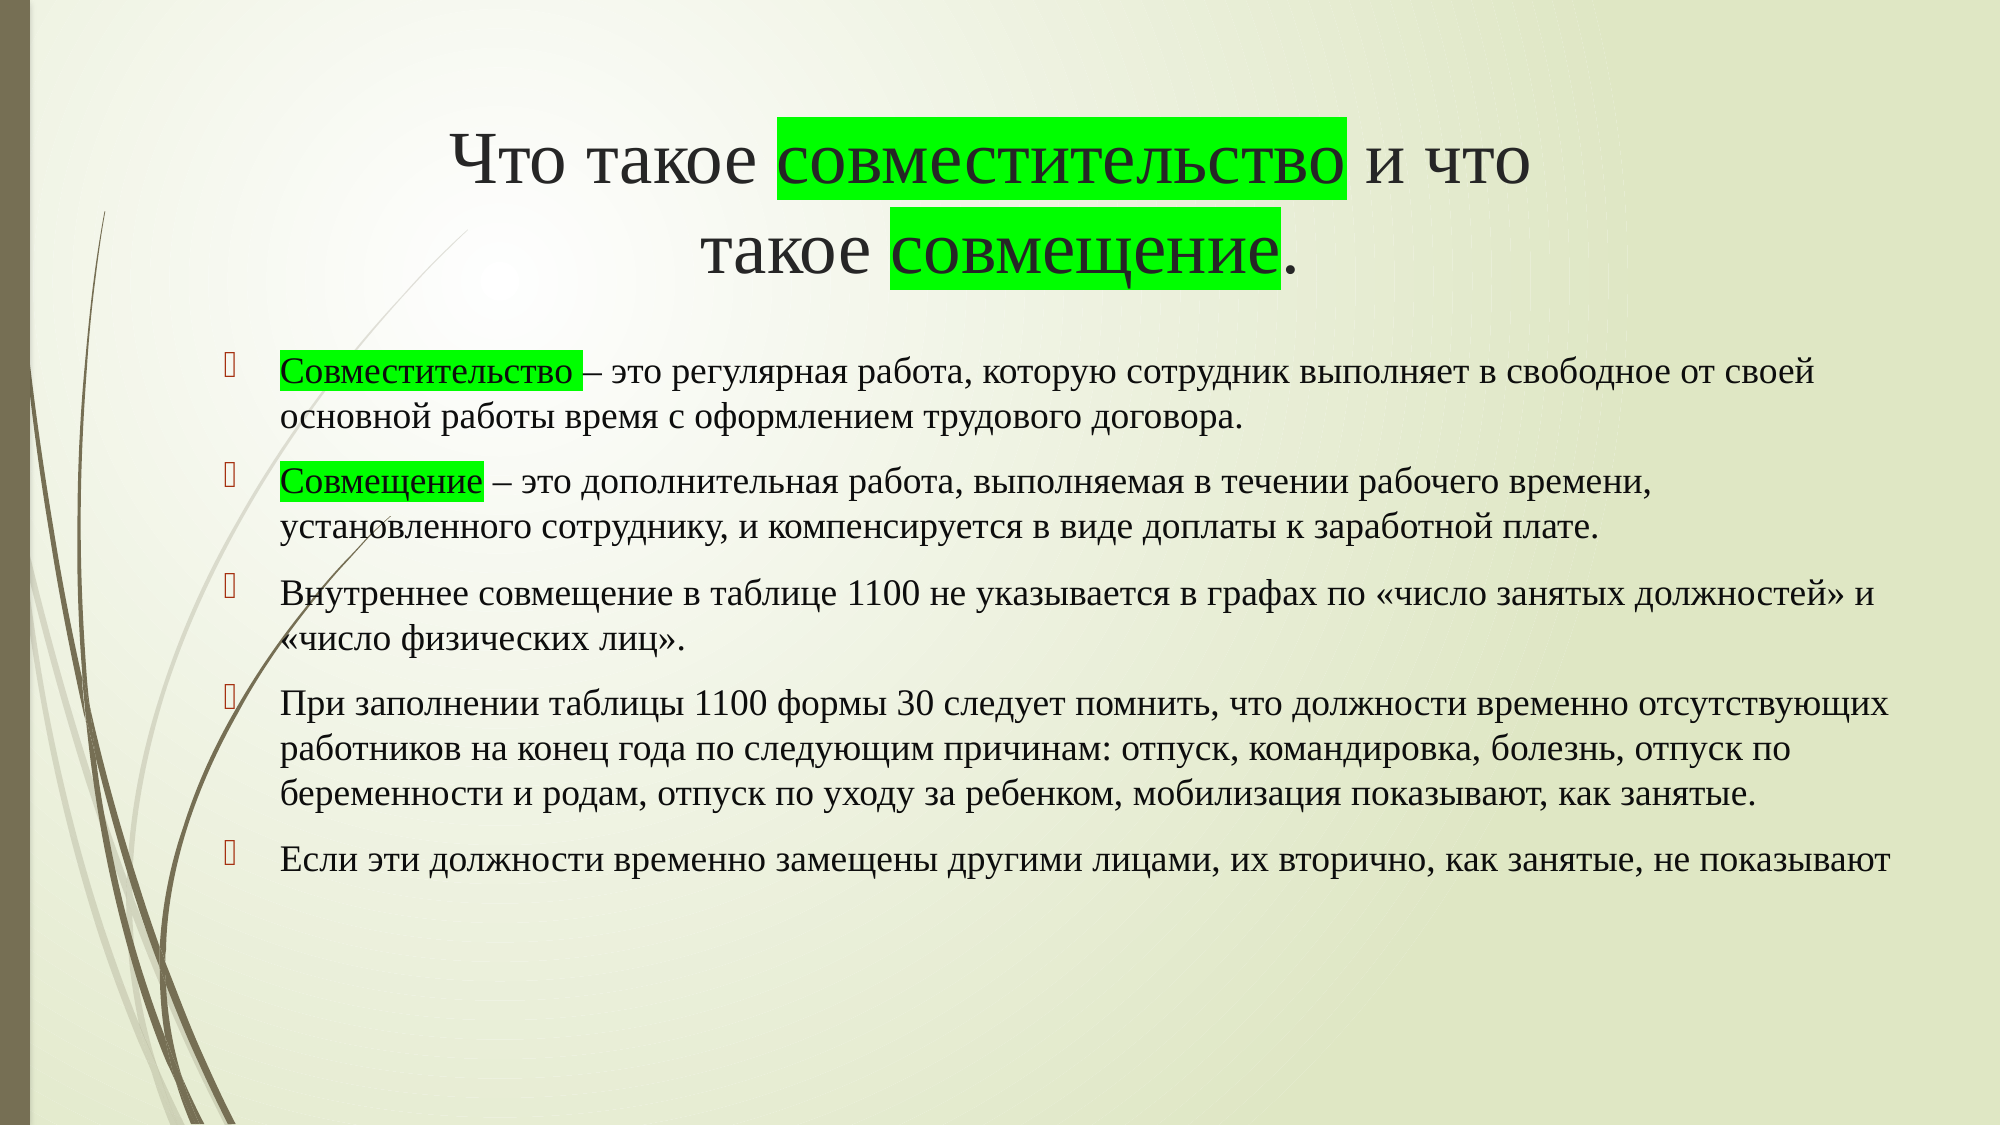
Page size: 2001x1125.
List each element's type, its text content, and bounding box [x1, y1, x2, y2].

list Совместительство – это регулярная работа, которую сотрудник выполняет в свободное от своей основной работы время с оформлением трудового договора. Совмещение – это дополнительная работа, выполняемая в течении рабочего времени, установленного сотруднику, и компенсируется в виде доплаты к заработной плате. Внутреннее совмещение в таблице 1100 не указывается в графах по «число занятых должностей» и «число физических лиц». При заполнении таблицы 1100 формы 30 следует помнить, что должности временно отсутствующих работников на конец года по следующим причинам: отпуск, командировка, болезнь, отпуск по беременности и родам, отпуск по уходу за ребенком, мобилизация показывают, как занятые. Если эти должности временно замещены другими лицами, их вторично, как занятые, не показывают [208, 338, 1909, 1010]
title Что такое совместительство и что такое совмещение. [149, 101, 1851, 309]
